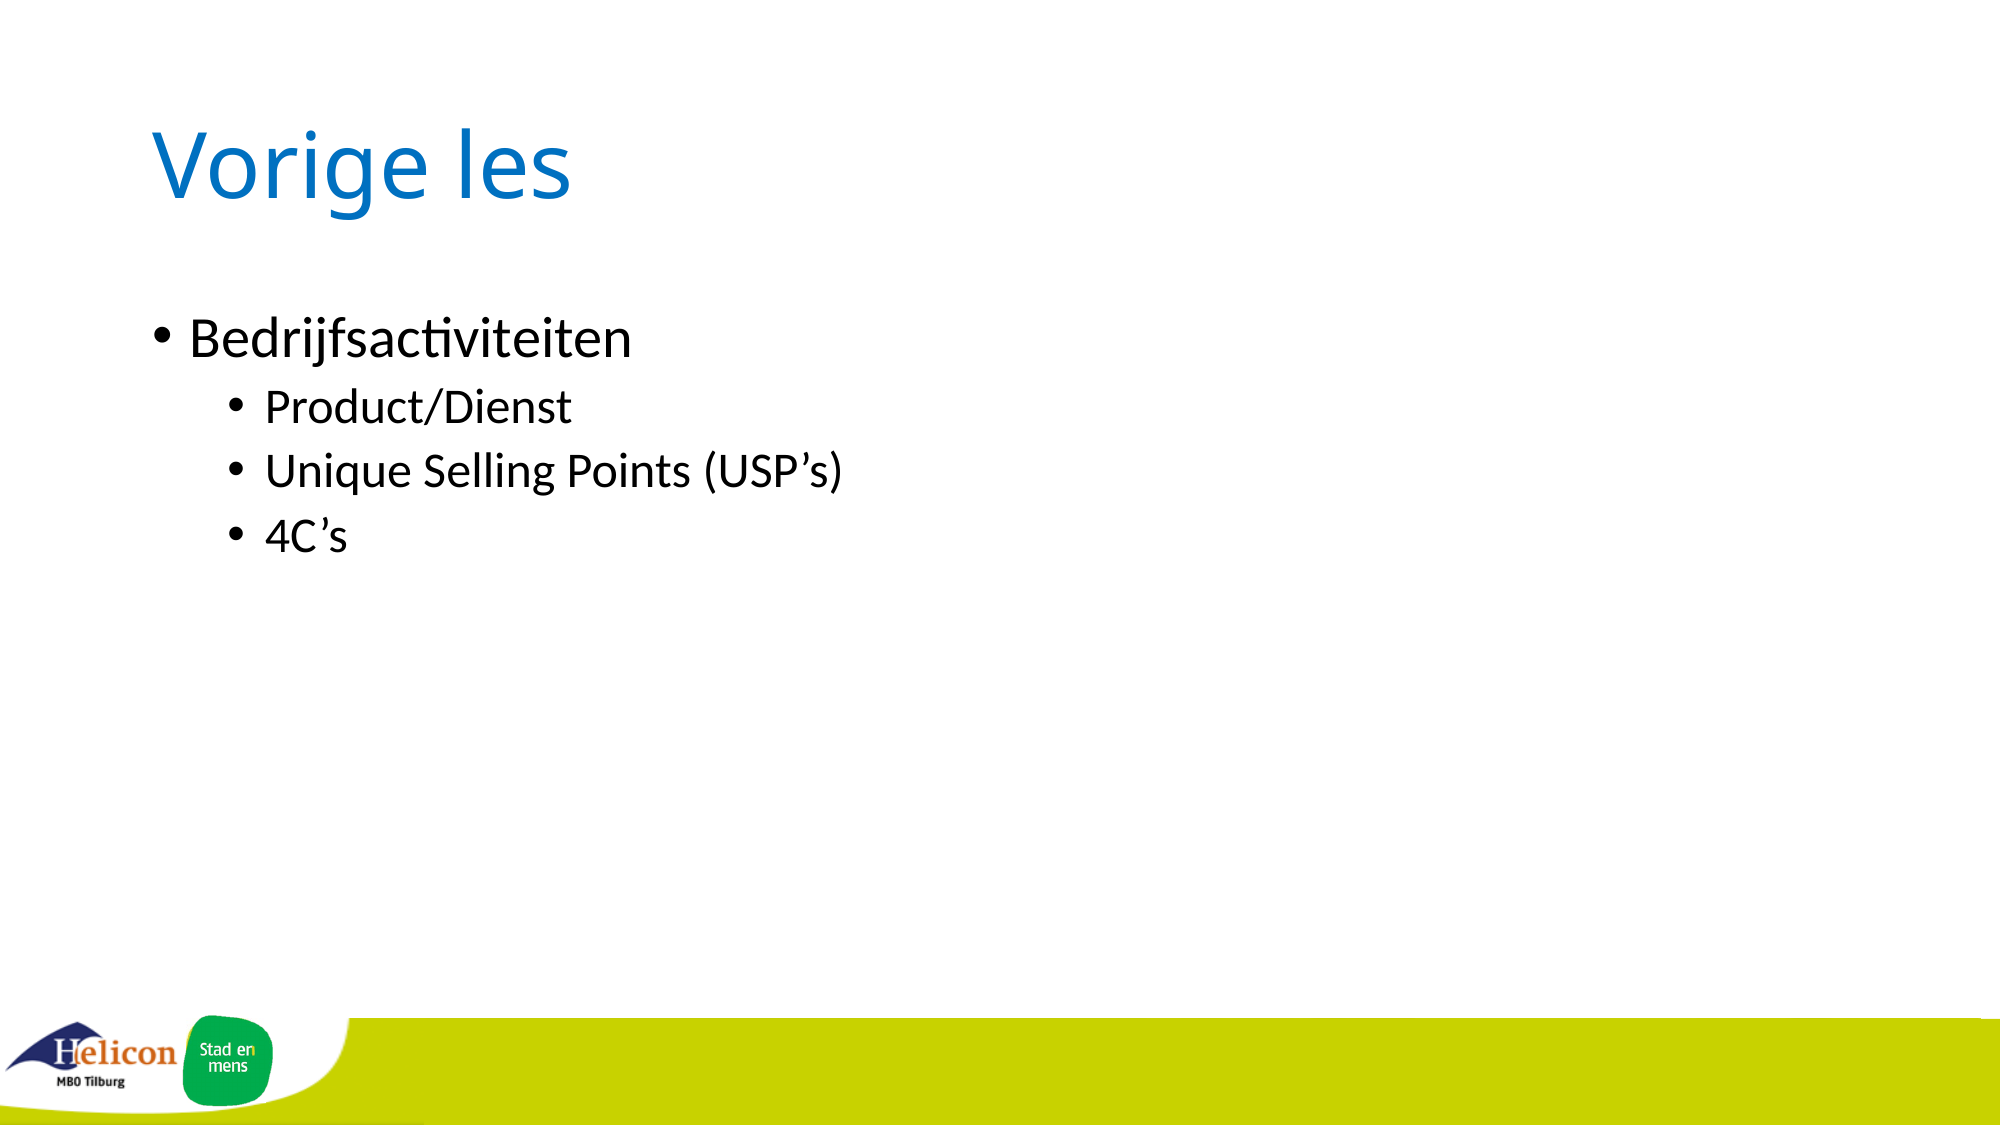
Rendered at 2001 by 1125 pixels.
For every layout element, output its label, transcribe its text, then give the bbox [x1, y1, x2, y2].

list Bedrijfsactiviteiten Product/Dienst Unique Selling Points (USP’s) 4C’s [137, 299, 1863, 1014]
title Vorige les [137, 59, 1863, 278]
picture [0, 1014, 424, 1125]
